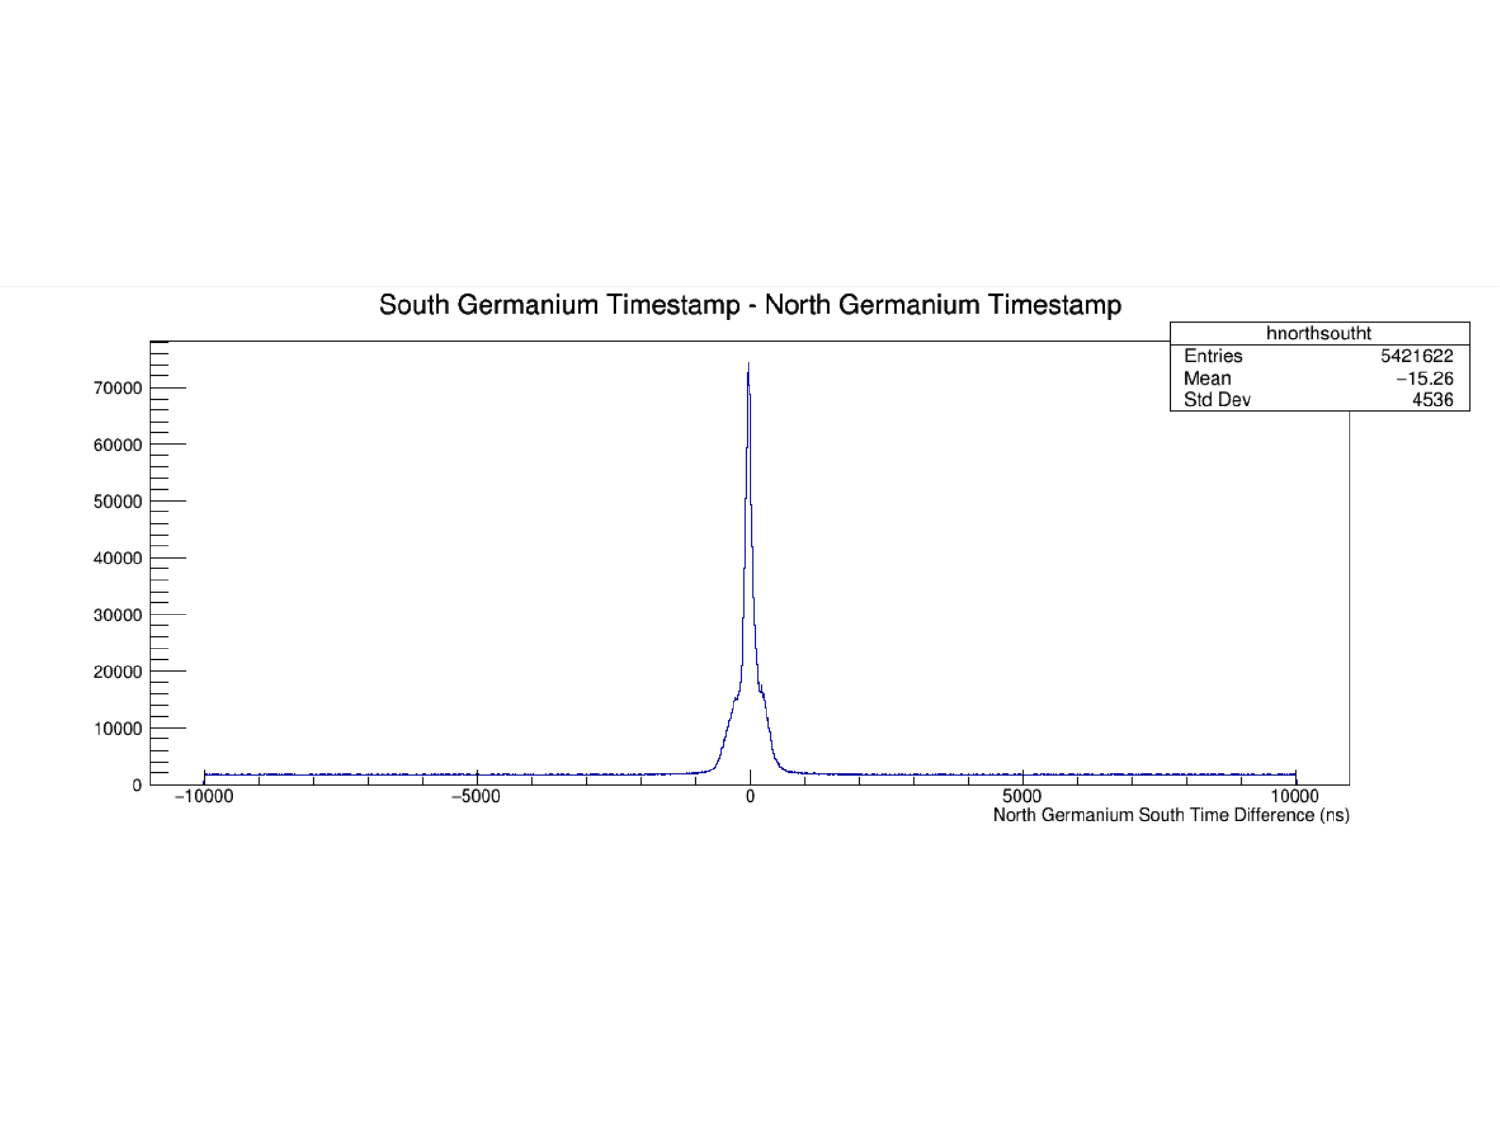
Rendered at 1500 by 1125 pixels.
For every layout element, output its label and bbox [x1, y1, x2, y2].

picture [0, 286, 1500, 839]
